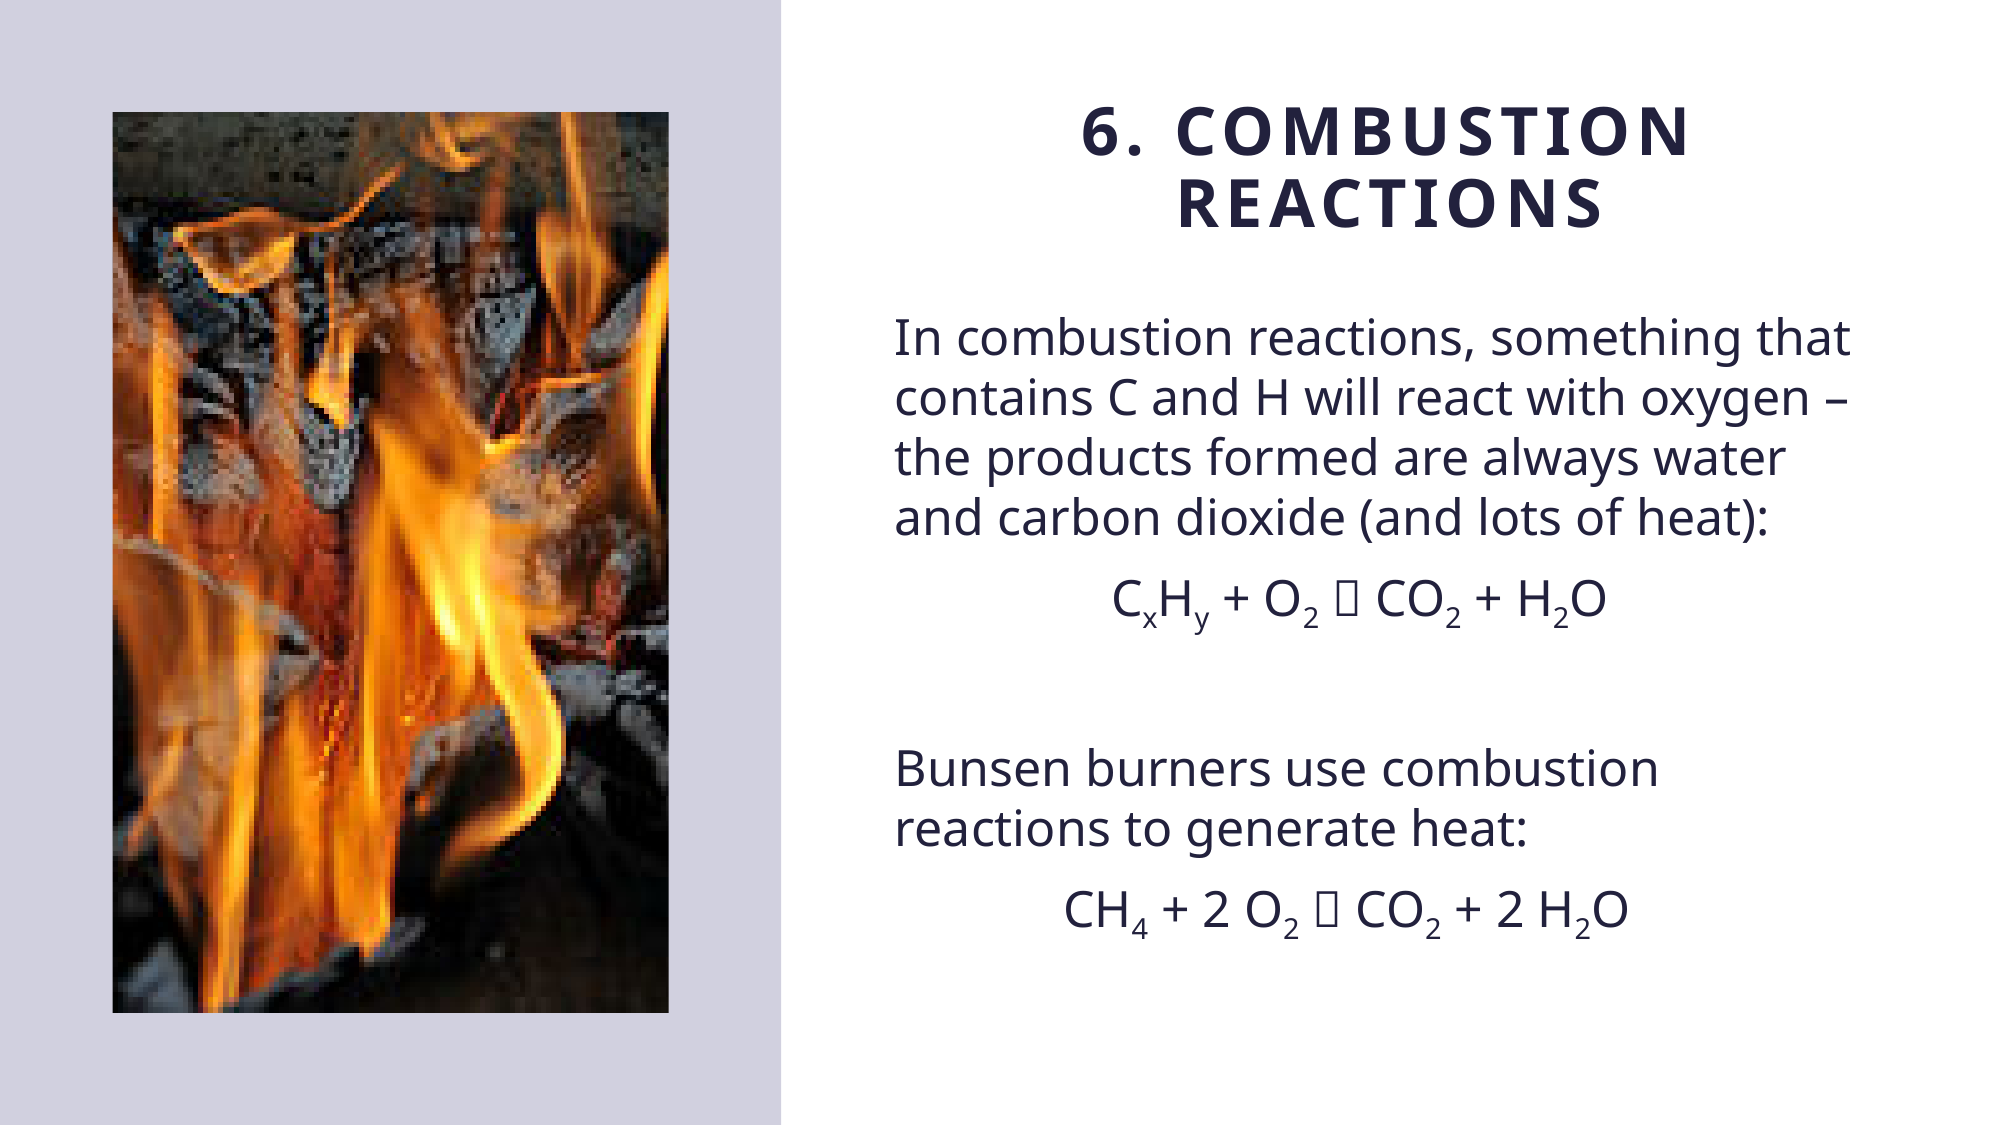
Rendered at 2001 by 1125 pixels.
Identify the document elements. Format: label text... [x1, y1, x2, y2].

list In combustion reactions, something that contains C and H will react with oxygen – the products formed are always water and carbon dioxide (and lots of heat): CxHy + O2  CO2 + H2O Bunsen burners use combustion reactions to generate heat: CH4 + 2 O2  CO2 + 2 H2O [879, 298, 1892, 1032]
title 6. Combustion reactions [887, 81, 1892, 250]
text_box [782, 0, 2000, 1125]
picture [112, 112, 669, 1013]
text_box [0, 0, 782, 1125]
